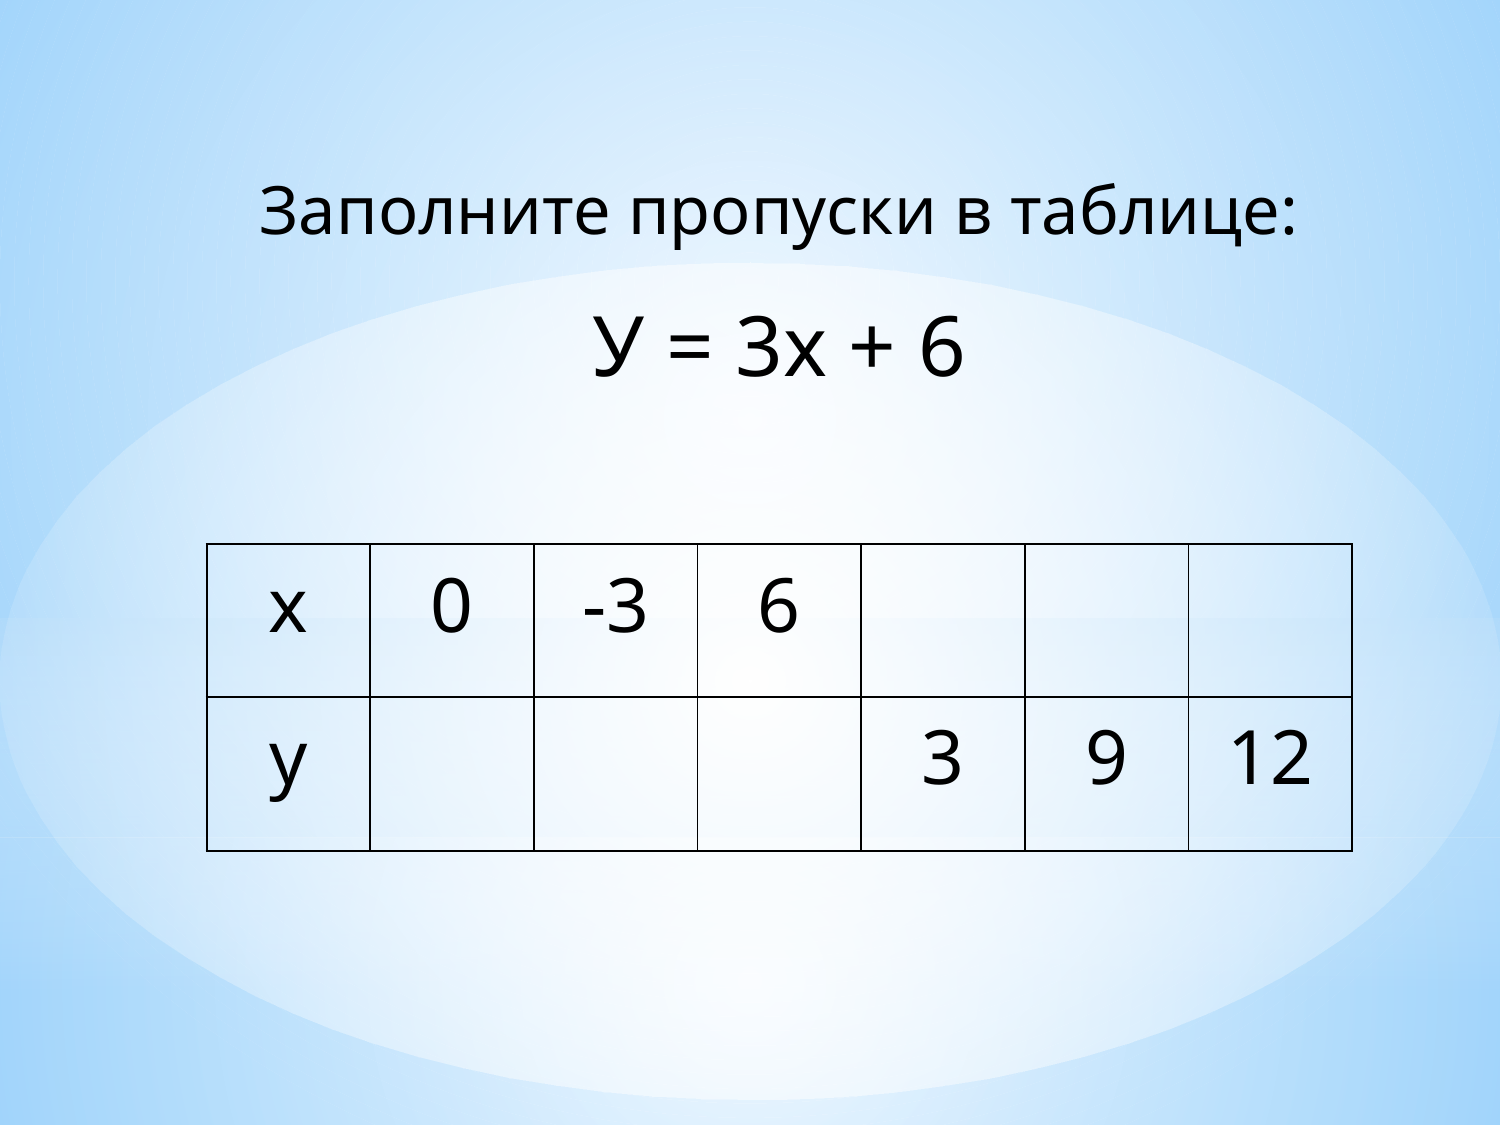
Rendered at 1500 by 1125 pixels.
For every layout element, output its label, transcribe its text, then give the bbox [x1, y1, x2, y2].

table_cell [371, 698, 533, 850]
text_box Заполните пропуски в таблице: У = 3х + 6 [123, 160, 1435, 536]
table_header [862, 545, 1024, 696]
table_header 0 [371, 545, 533, 696]
table_header [1189, 545, 1351, 696]
table_header -3 [535, 545, 697, 696]
table_header 6 [698, 545, 860, 696]
table_cell [698, 698, 860, 850]
table_cell 12 [1189, 698, 1351, 850]
table_cell [535, 698, 697, 850]
table_cell 9 [1026, 698, 1188, 850]
table_header [1026, 545, 1188, 696]
table_cell у [208, 698, 369, 850]
table_cell 3 [862, 698, 1024, 850]
table_header х [208, 545, 369, 696]
